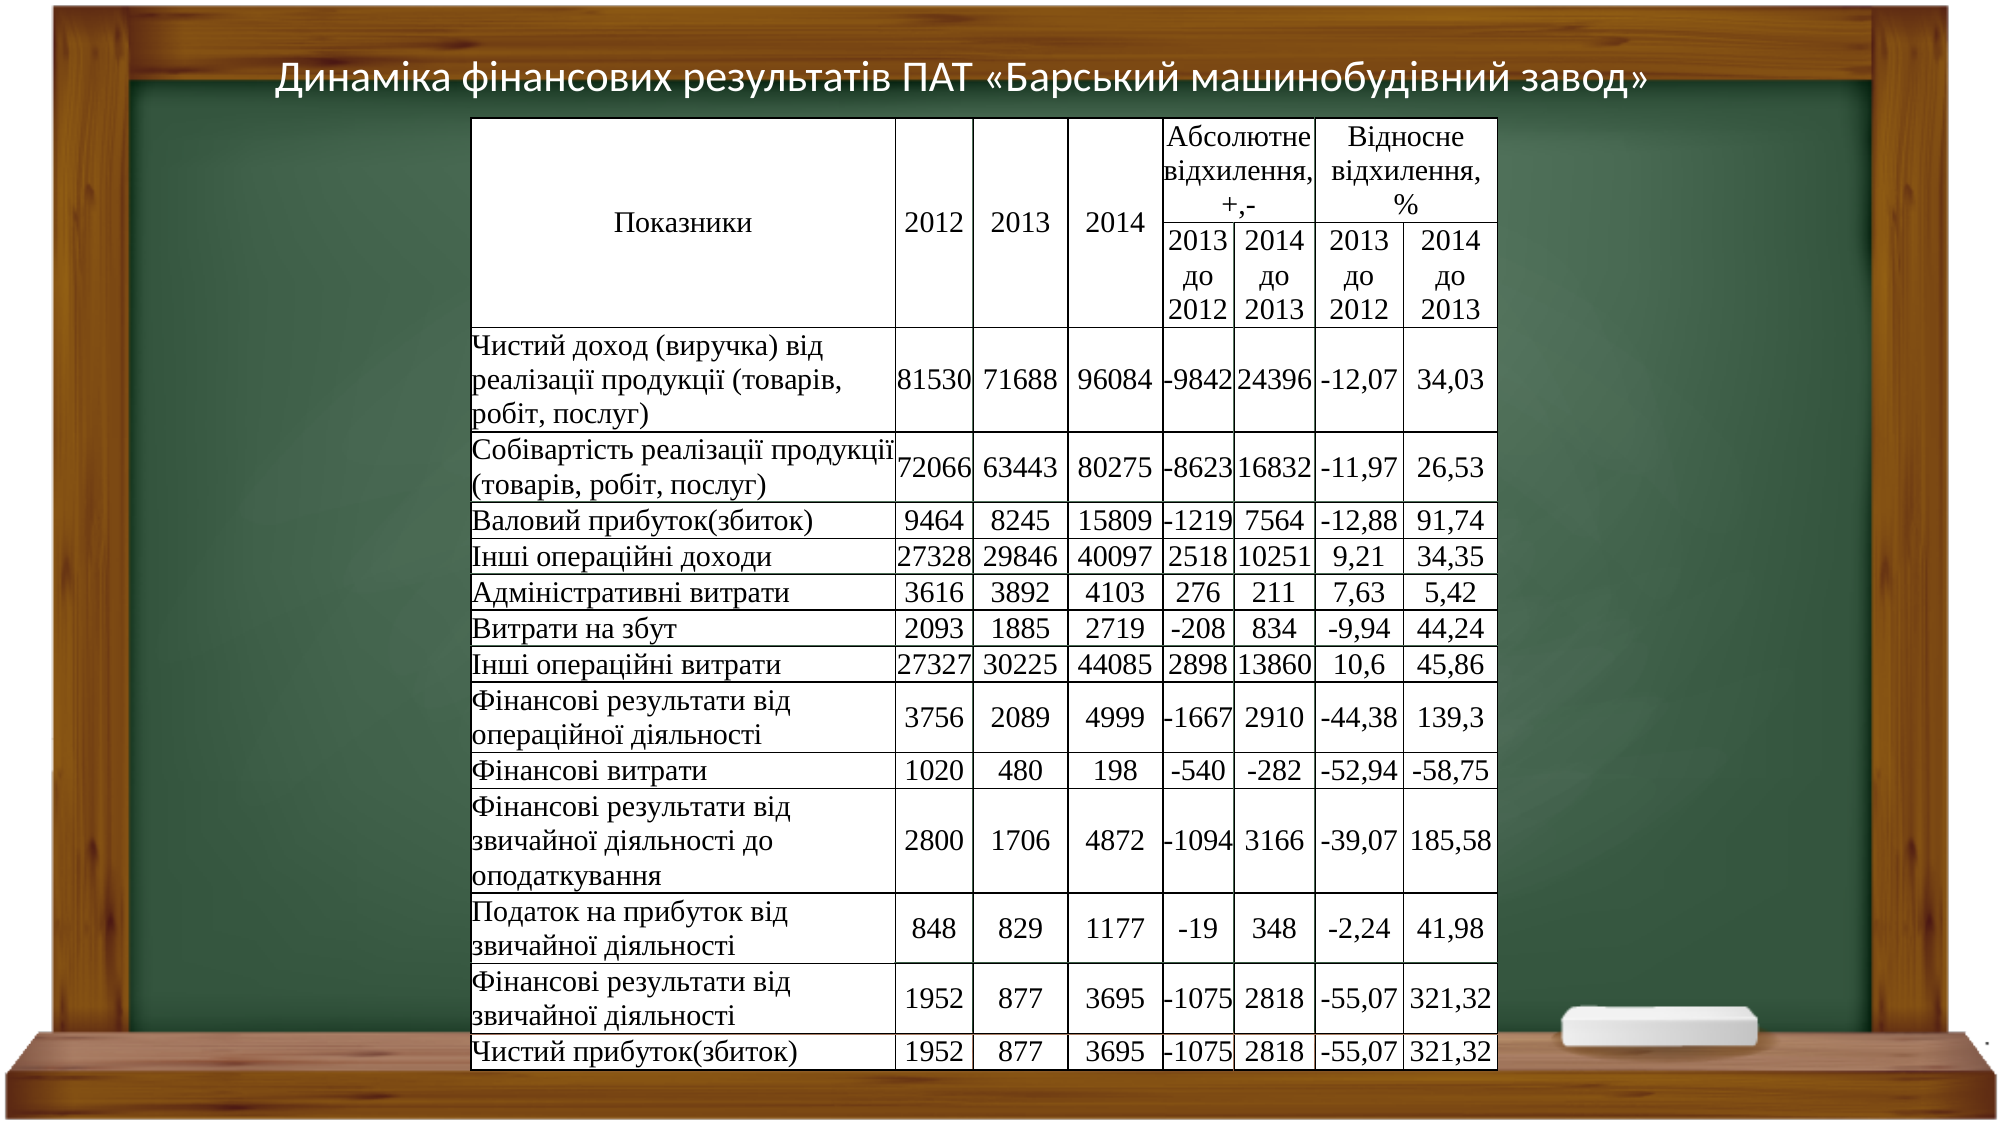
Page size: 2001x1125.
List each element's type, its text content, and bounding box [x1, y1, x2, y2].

subtitle Динаміка фінансових результатів ПАТ «Барський машинобудівний завод» [198, 45, 1729, 146]
picture [0, 0, 2001, 1125]
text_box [469, 117, 1498, 1119]
